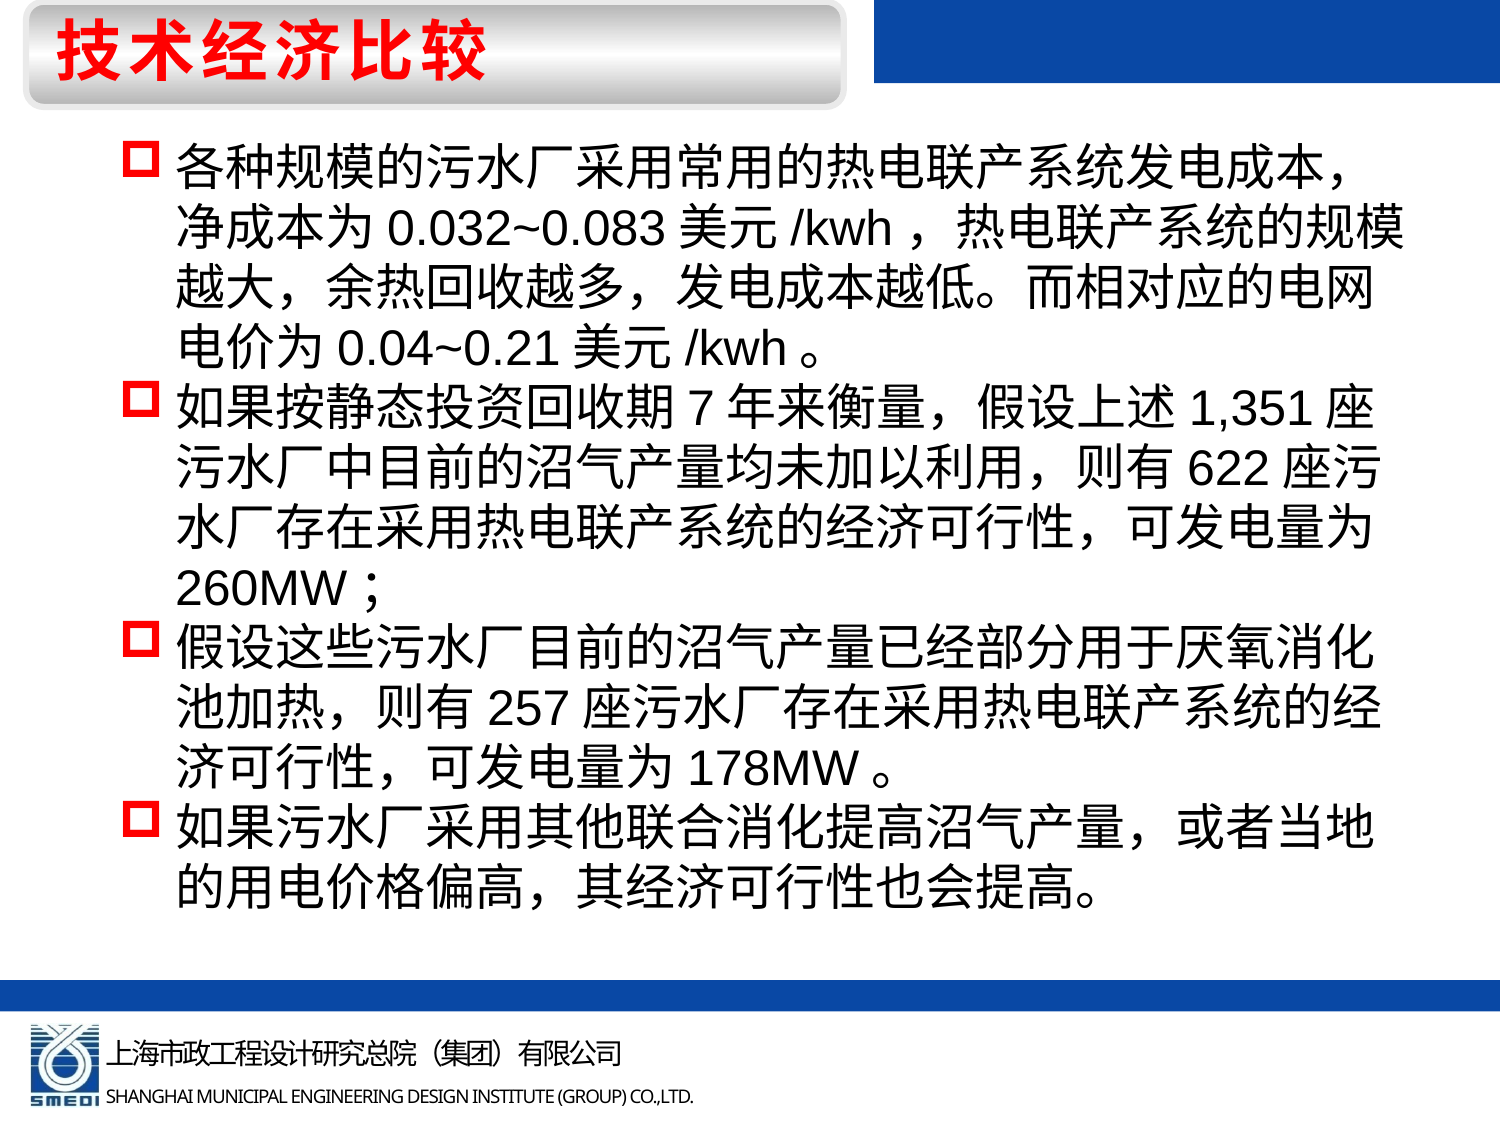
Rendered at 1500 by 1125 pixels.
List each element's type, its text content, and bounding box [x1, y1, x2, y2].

text_box [26, 2, 842, 107]
text_box 各种规模的污水厂采用常用的热电联产系统发电成本，净成本为0.032~0.083美元/kwh，热电联产系统的规模越大，余热回收越多，发电成本越低。而相对应的电网电价为0.04~0.21美元/kwh。 如果按静态投资回收期7年来衡量，假设上述1,351座污水厂中目前的沼气产量均未加以利用，则有622座污水厂存在采用热电联产系统的经济可行性，可发电量为260MW； 假设这些污水厂目前的沼气产量已经部分用于厌氧消化池加热，则有257座污水厂存在采用热电联产系统的经济可行性，可发电量为178MW。 如果污水厂采用其他联合消化提高沼气产量，或者当地的用电价格偏高，其经济可行性也会提高。 [104, 128, 1424, 923]
picture [30, 1023, 100, 1108]
text_box 技术经济比较 [40, 1, 865, 97]
